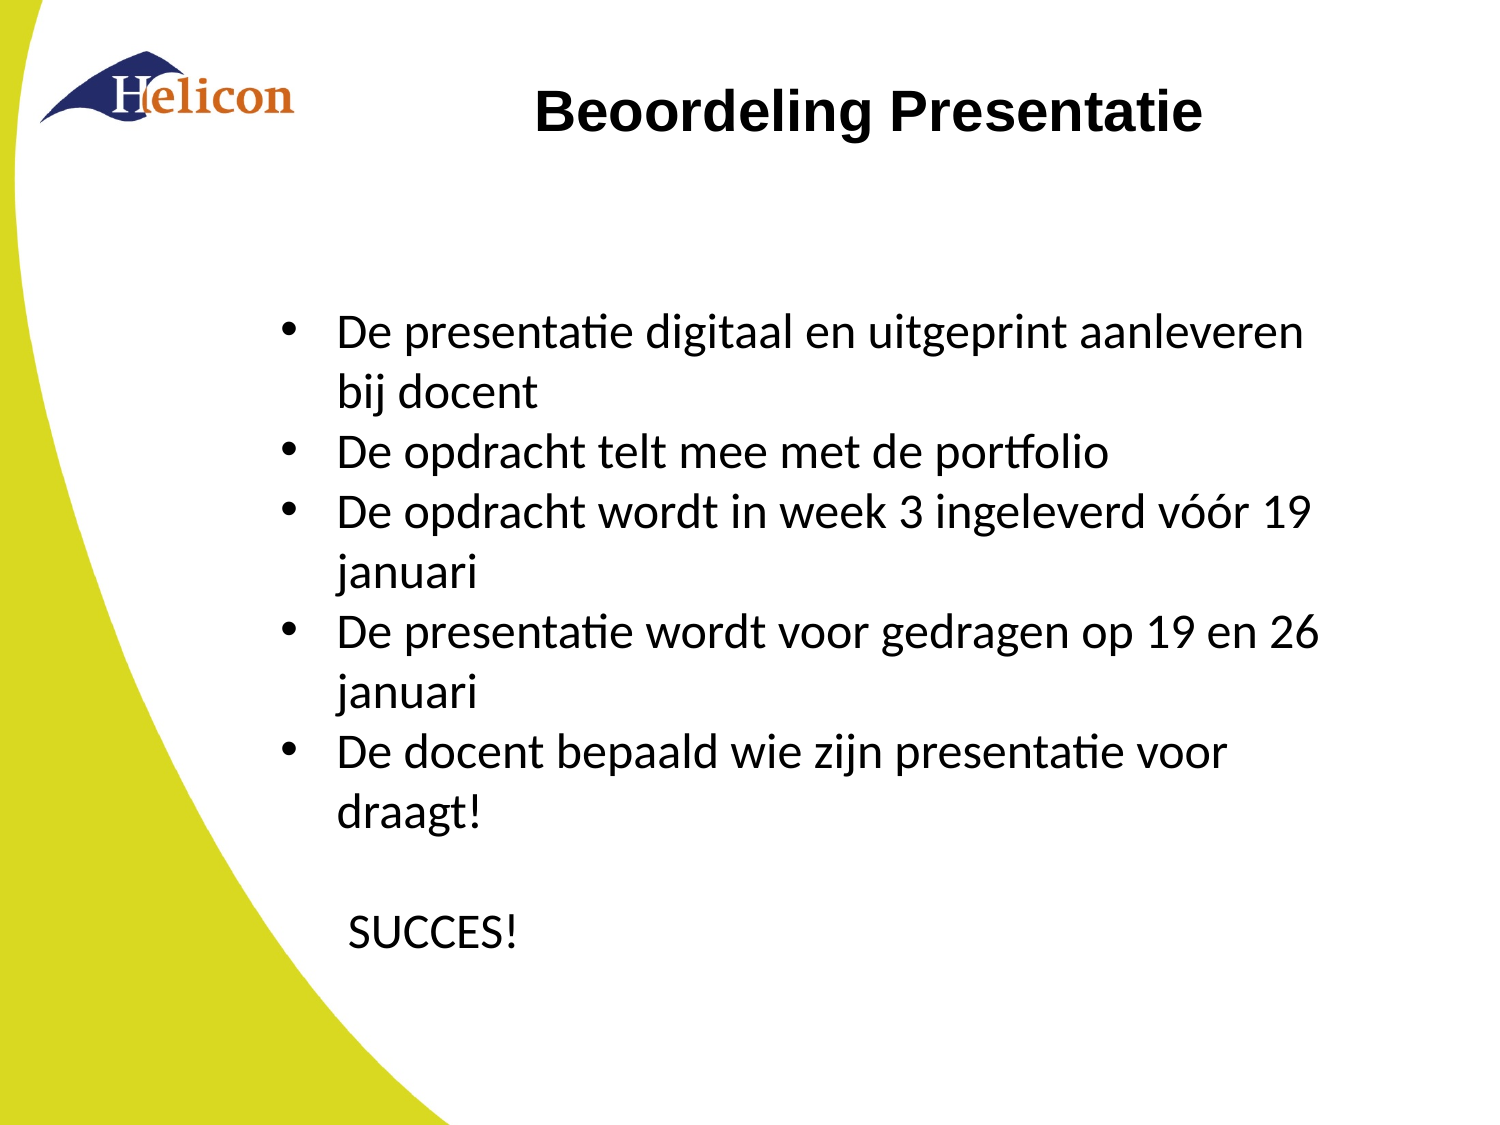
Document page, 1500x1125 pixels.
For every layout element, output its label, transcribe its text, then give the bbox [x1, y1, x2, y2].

text_box De presentatie digitaal en uitgeprint aanleveren bij docent De opdracht telt mee met de portfolio De opdracht wordt in week 3 ingeleverd vóór 19 januari De presentatie wordt voor gedragen op 19 en 26 januari De docent bepaald wie zijn presentatie voor draagt! SUCCES! [265, 290, 1353, 966]
picture [0, 0, 1500, 1125]
title Beoordeling Presentatie [324, 54, 1415, 161]
